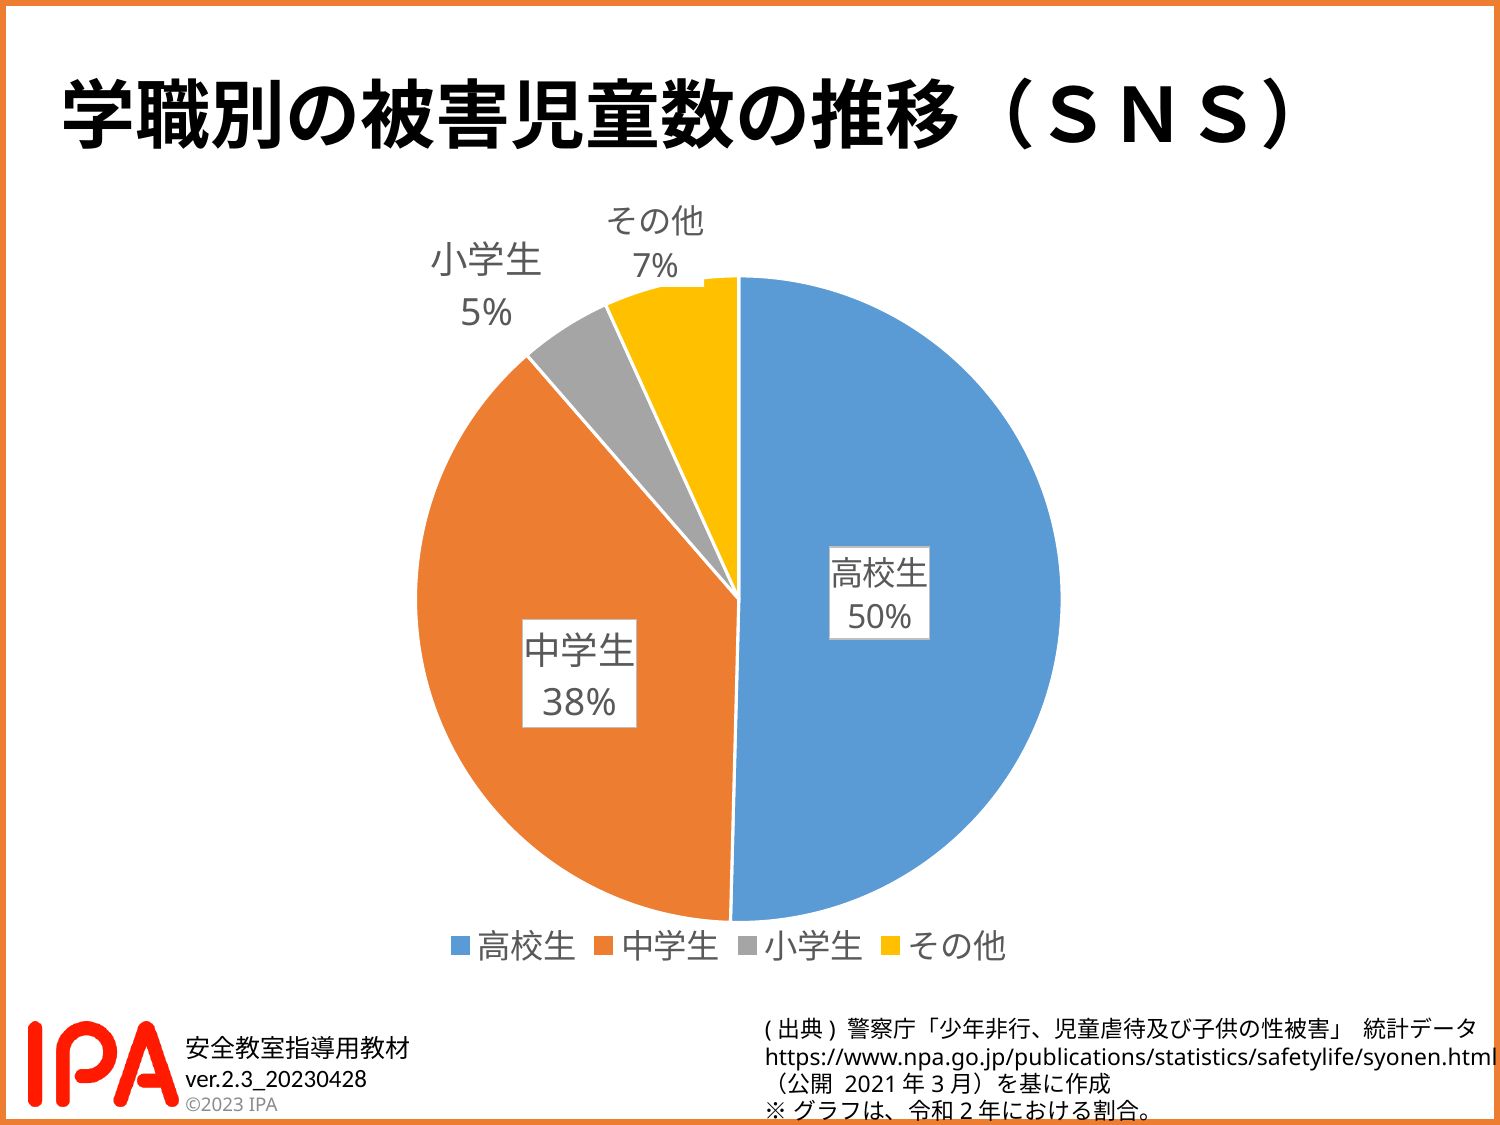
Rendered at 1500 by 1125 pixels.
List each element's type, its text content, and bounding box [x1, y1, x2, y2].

text_box 学職別の被害児童数の推移（ＳＮＳ） [45, 60, 1475, 166]
picture [28, 1021, 179, 1107]
text_box (出典) 警察庁「少年非行、児童虐待及び子供の性被害」 統計データ https://www.npa.go.jp/publications/statistics/safetylife/syonen.html （公開 2021年3月）を基に作成 ※グラフは、令和2年における割合。 [750, 1007, 1500, 1125]
chart [133, 166, 1341, 1008]
